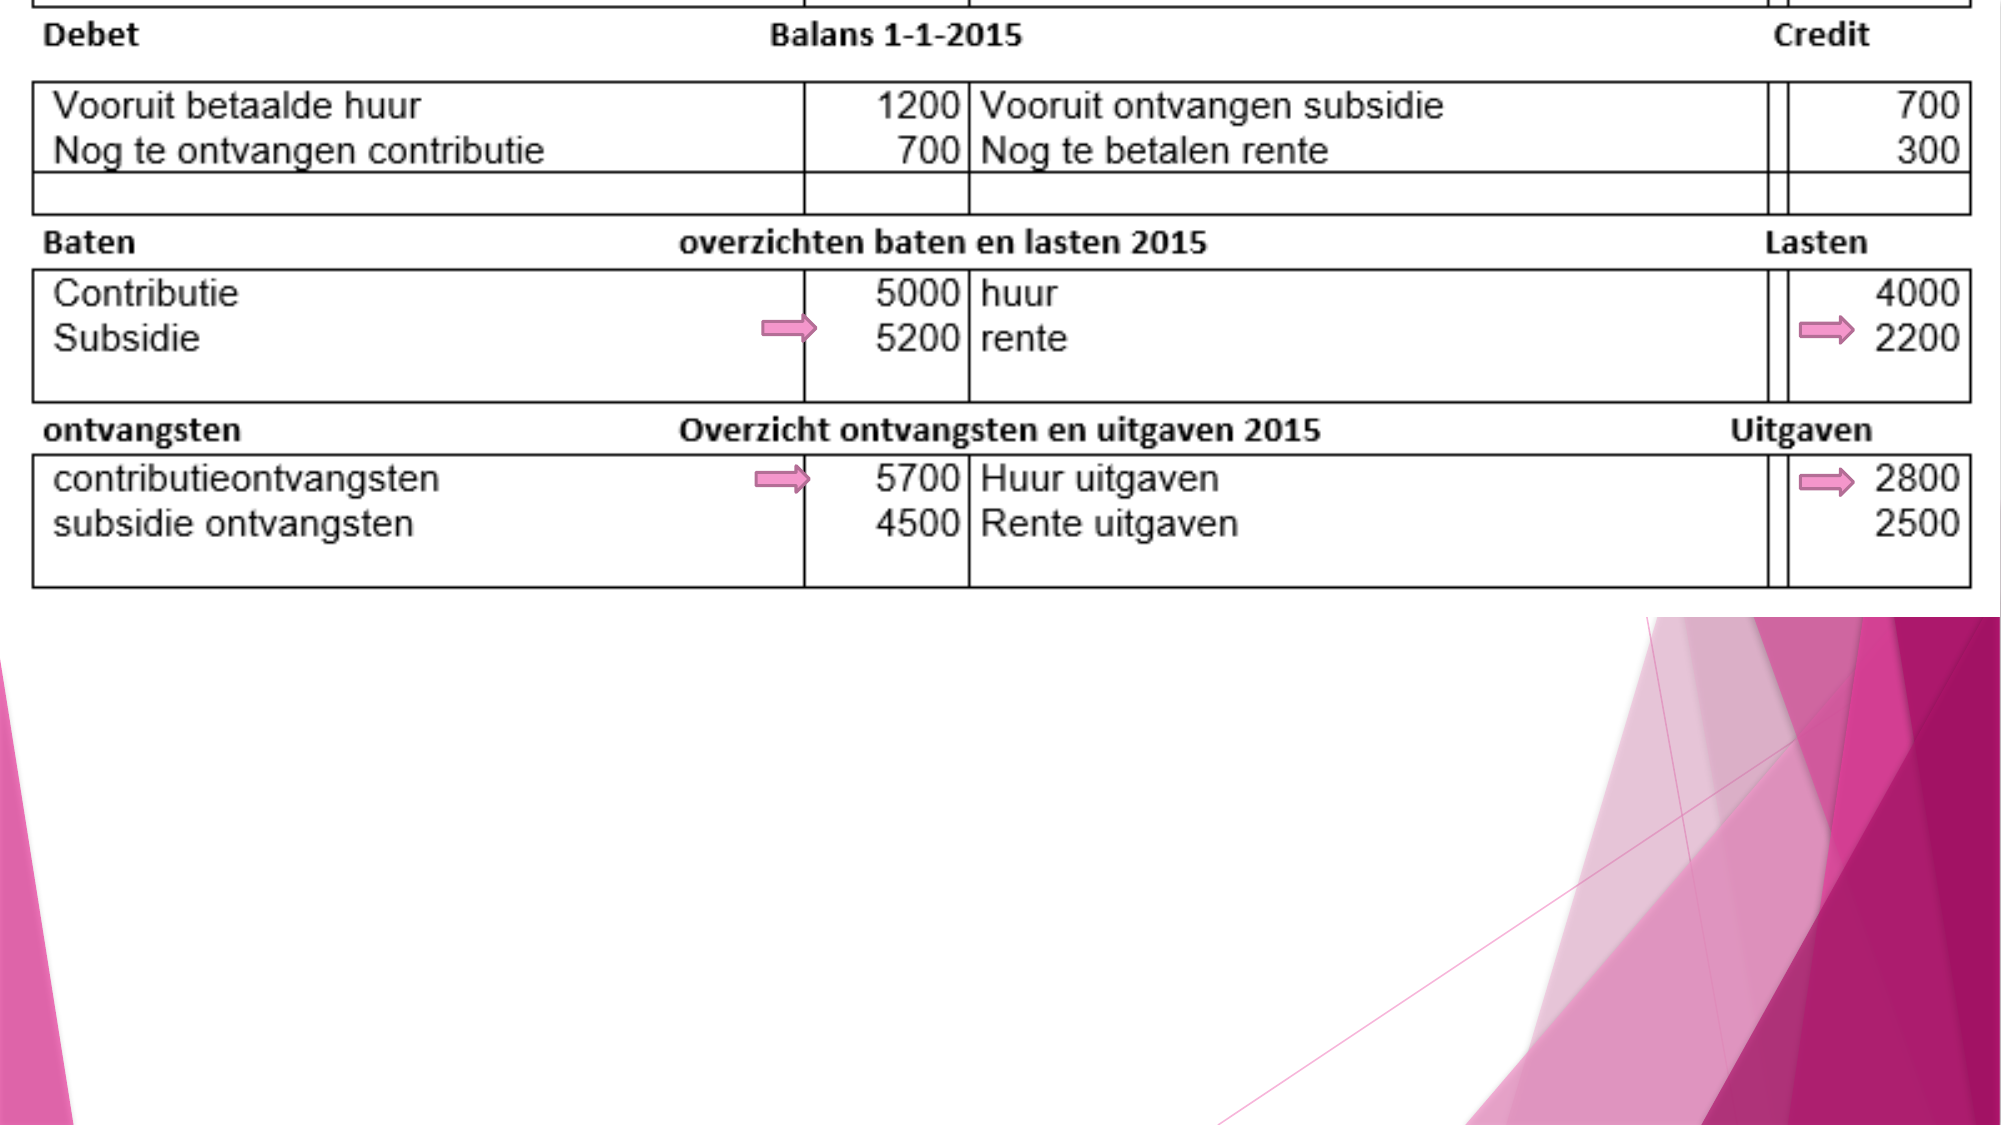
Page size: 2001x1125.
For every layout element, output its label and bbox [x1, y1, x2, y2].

picture [0, 0, 2000, 618]
